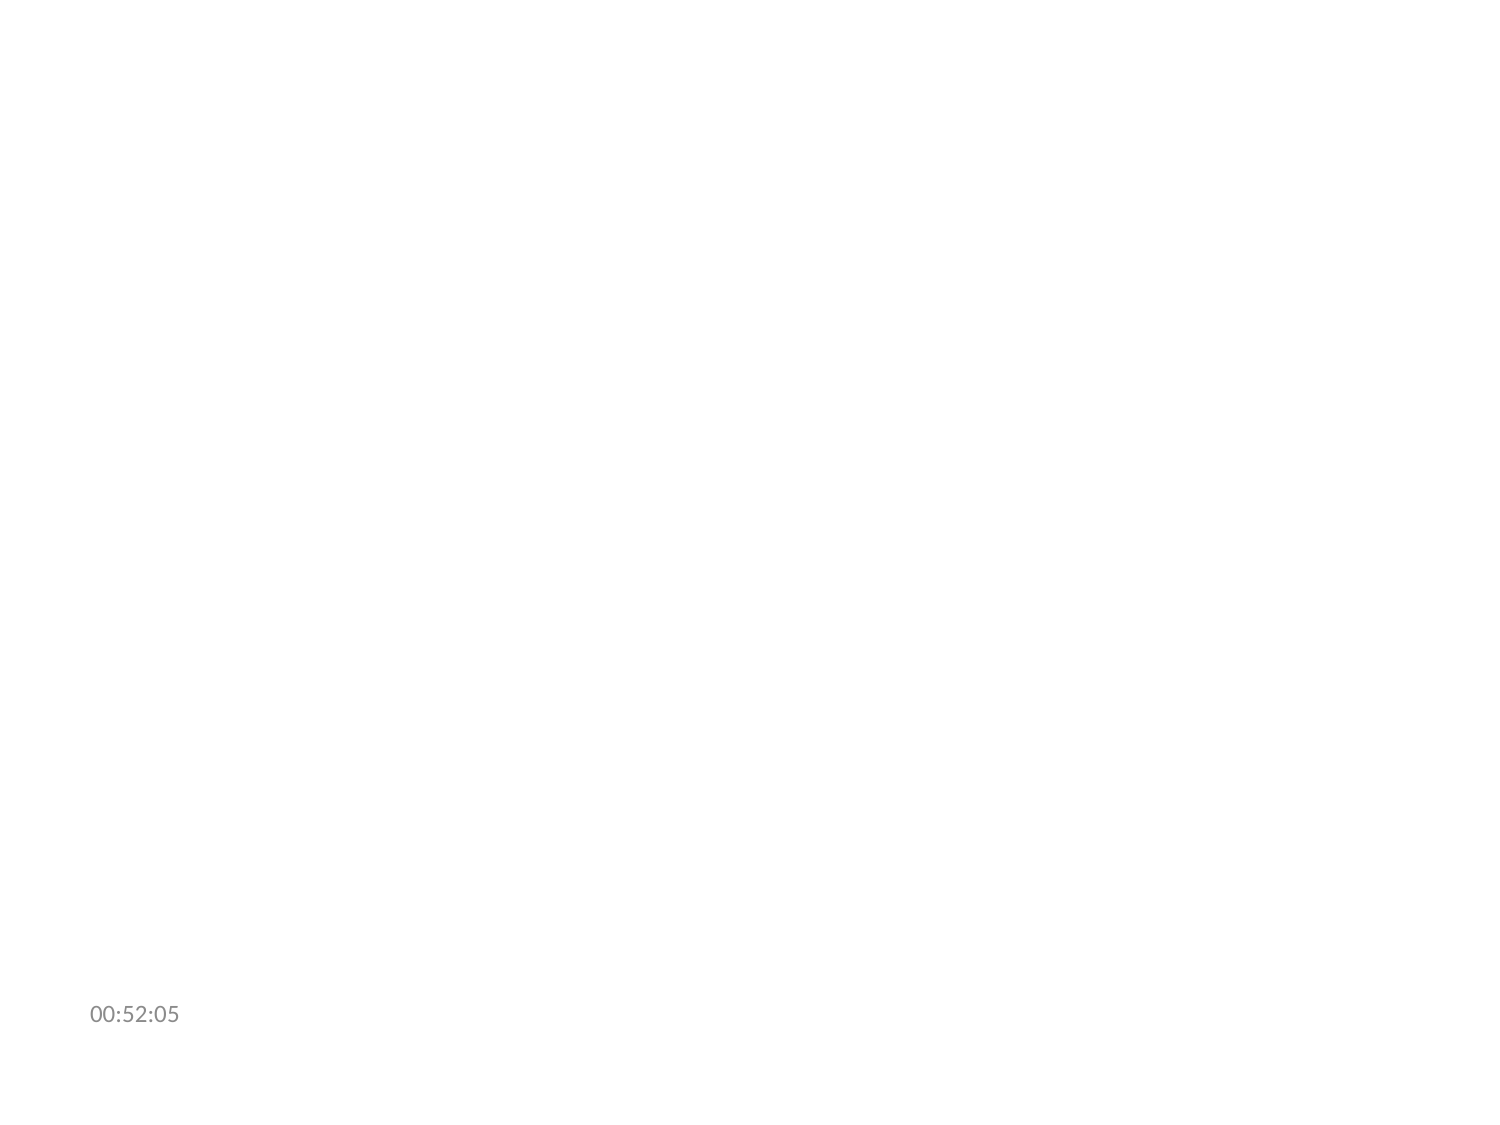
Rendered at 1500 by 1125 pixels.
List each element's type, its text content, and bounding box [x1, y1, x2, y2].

text_box 15:35:09 [75, 982, 425, 1043]
